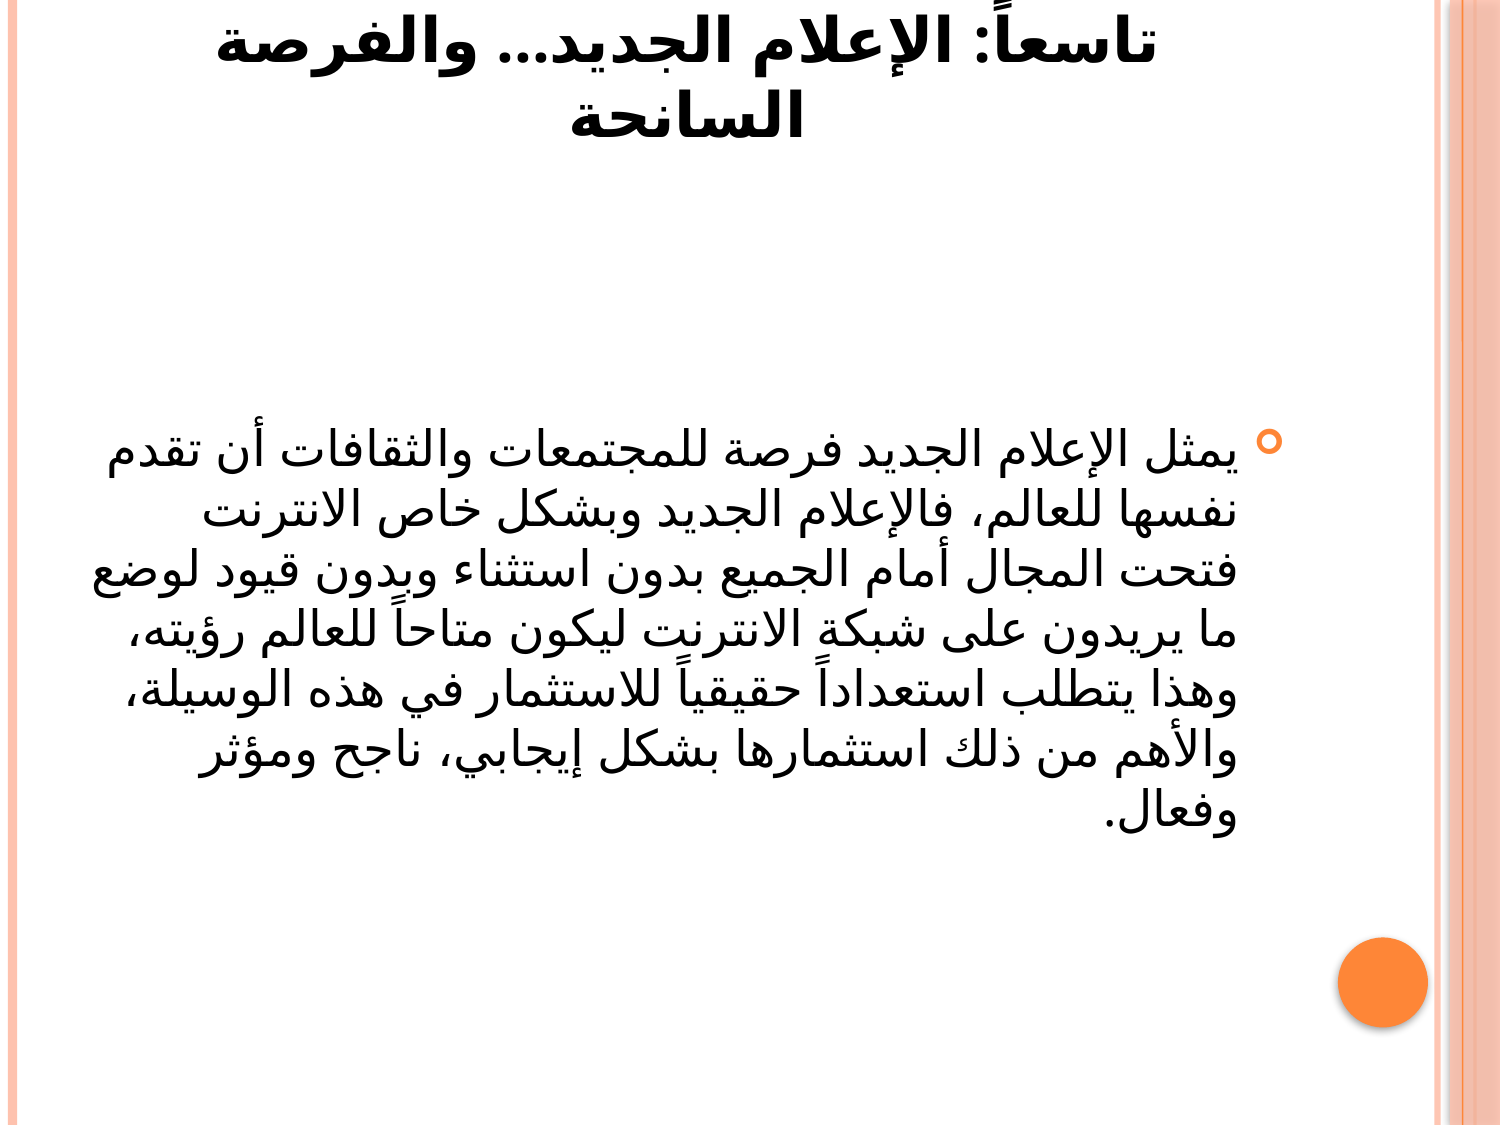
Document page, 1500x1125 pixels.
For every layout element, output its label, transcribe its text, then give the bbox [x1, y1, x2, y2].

title تاسعاً: الإعلام الجديد... والفرصة السانحة [75, 45, 1300, 233]
list يمثل الإعلام الجديد فرصة للمجتمعات والثقافات أن تقدم نفسها للعالم، فالإعلام الجديد وبشكل خاص الانترنت فتحت المجال أمام الجميع بدون استثناء وبدون قيود لوضع ما يريدون على شبكة الانترنت ليكون متاحاً للعالم رؤيته، وهذا يتطلب استعداداً حقيقياً للاستثمار في هذه الوسيلة، والأهم من ذلك استثمارها بشكل إيجابي، ناجح ومؤثر وفعال. [75, 262, 1300, 1062]
